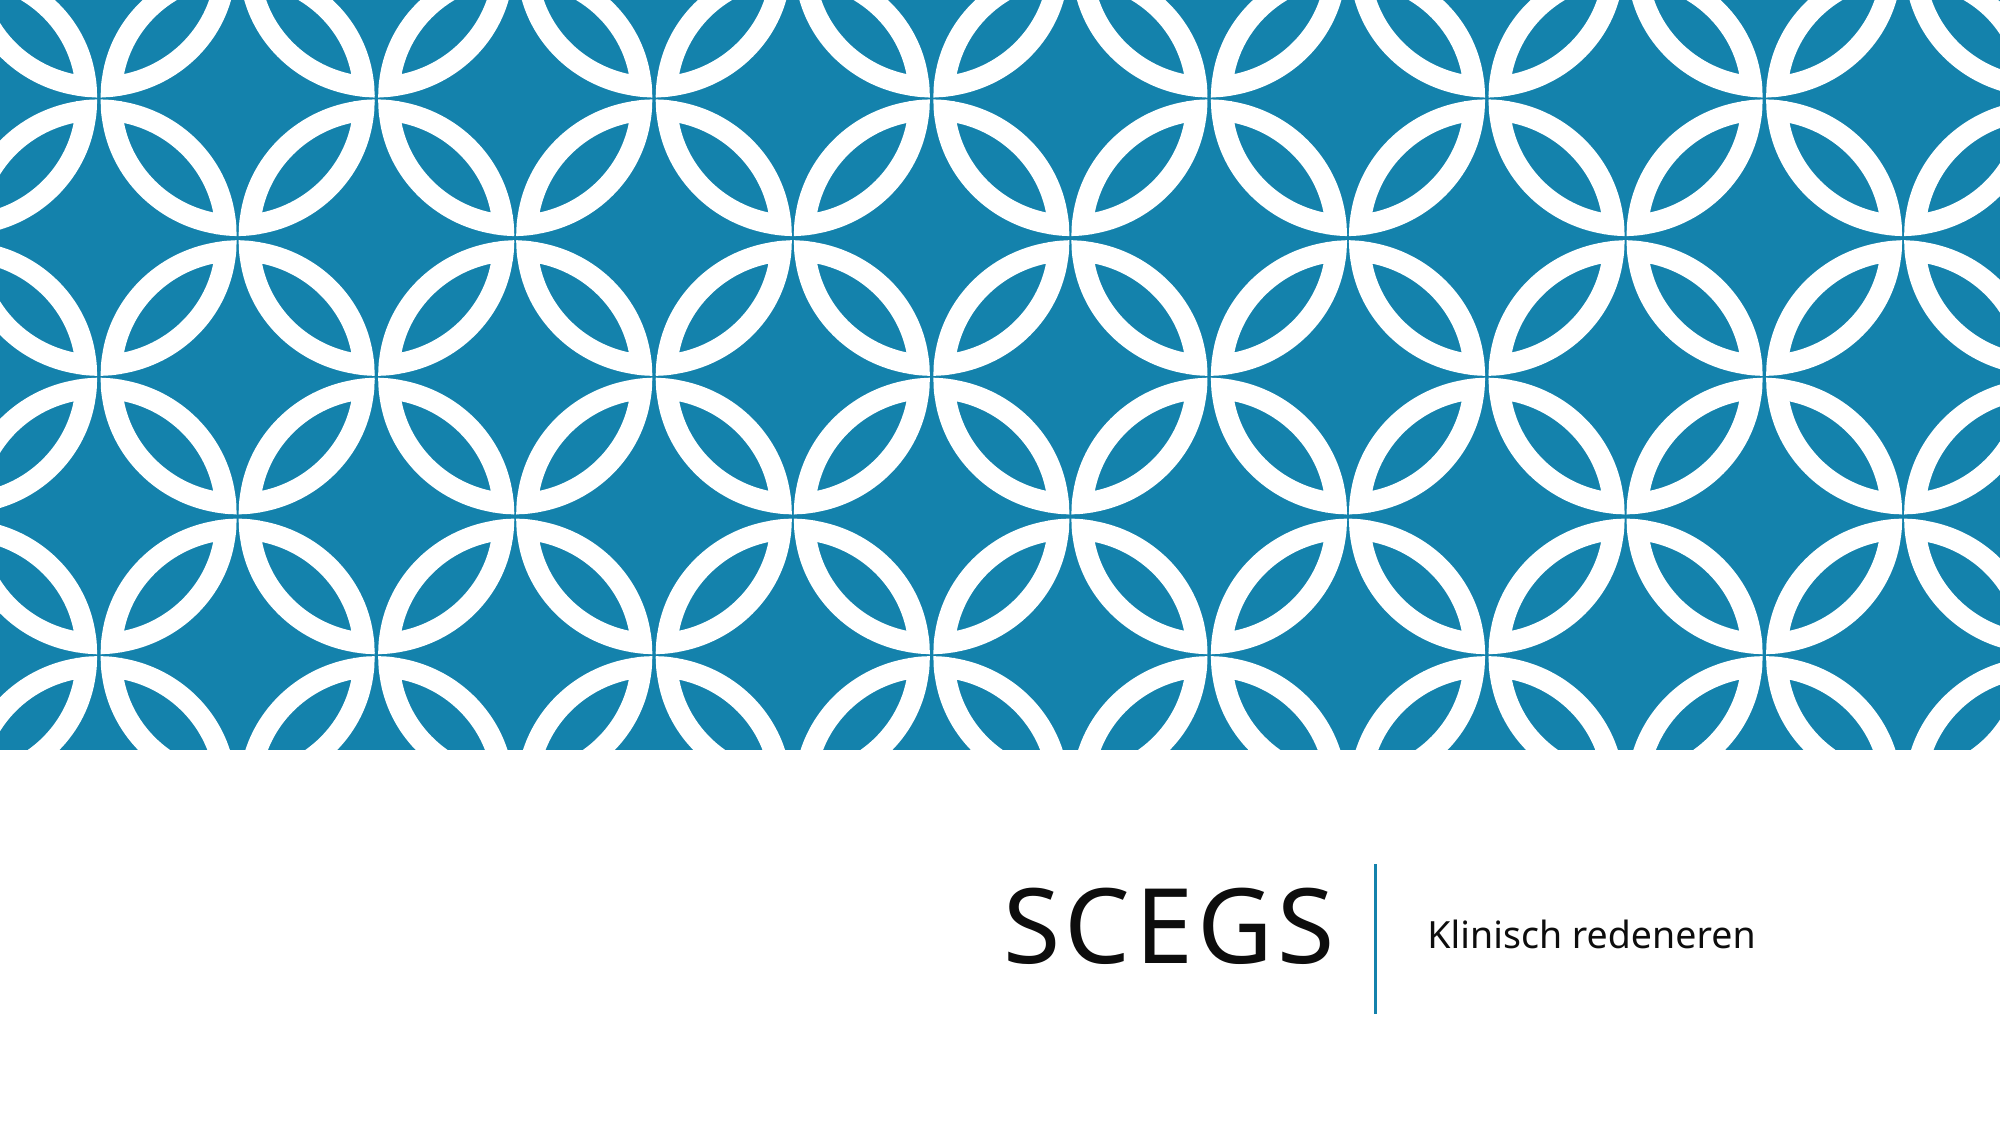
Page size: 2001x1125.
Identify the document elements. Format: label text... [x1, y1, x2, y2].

subtitle Klinisch redeneren [1412, 813, 1938, 1054]
title SCEGS [75, 813, 1350, 1054]
